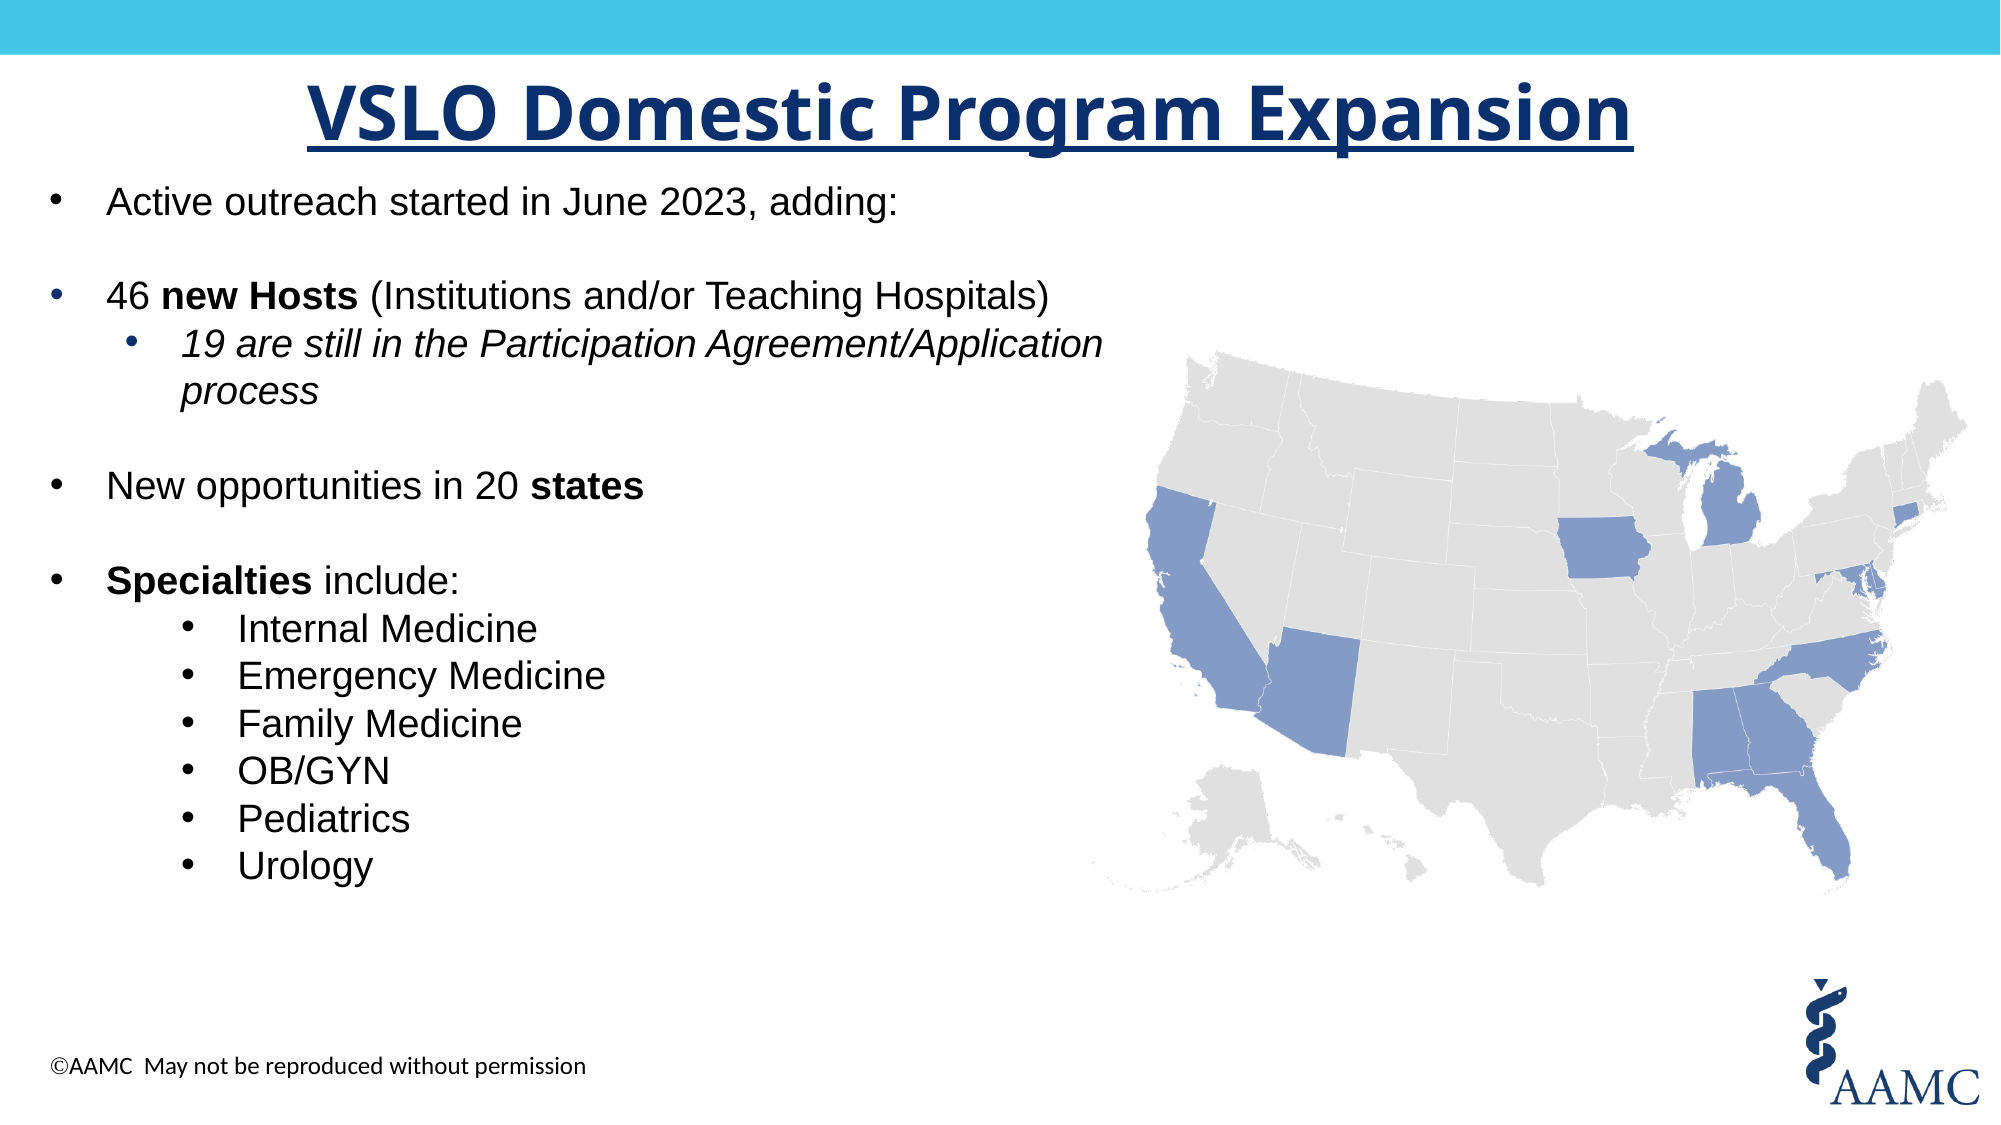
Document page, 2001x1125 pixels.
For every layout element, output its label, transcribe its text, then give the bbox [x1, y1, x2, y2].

title VSLO Domestic Program Expansion [282, 64, 1659, 167]
text_box Active outreach started in June 2023, adding: 46 new Hosts (Institutions and/or Teaching Hospitals) 19 are still in the Participation Agreement/Application process New opportunities in 20 states Specialties include: Internal Medicine Emergency Medicine Family Medicine OB/GYN Pediatrics Urology [25, 167, 1197, 895]
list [1084, 310, 1976, 904]
text_box ©AAMC May not be reproduced without permission [35, 1042, 933, 1125]
picture [0, 0, 2001, 1125]
